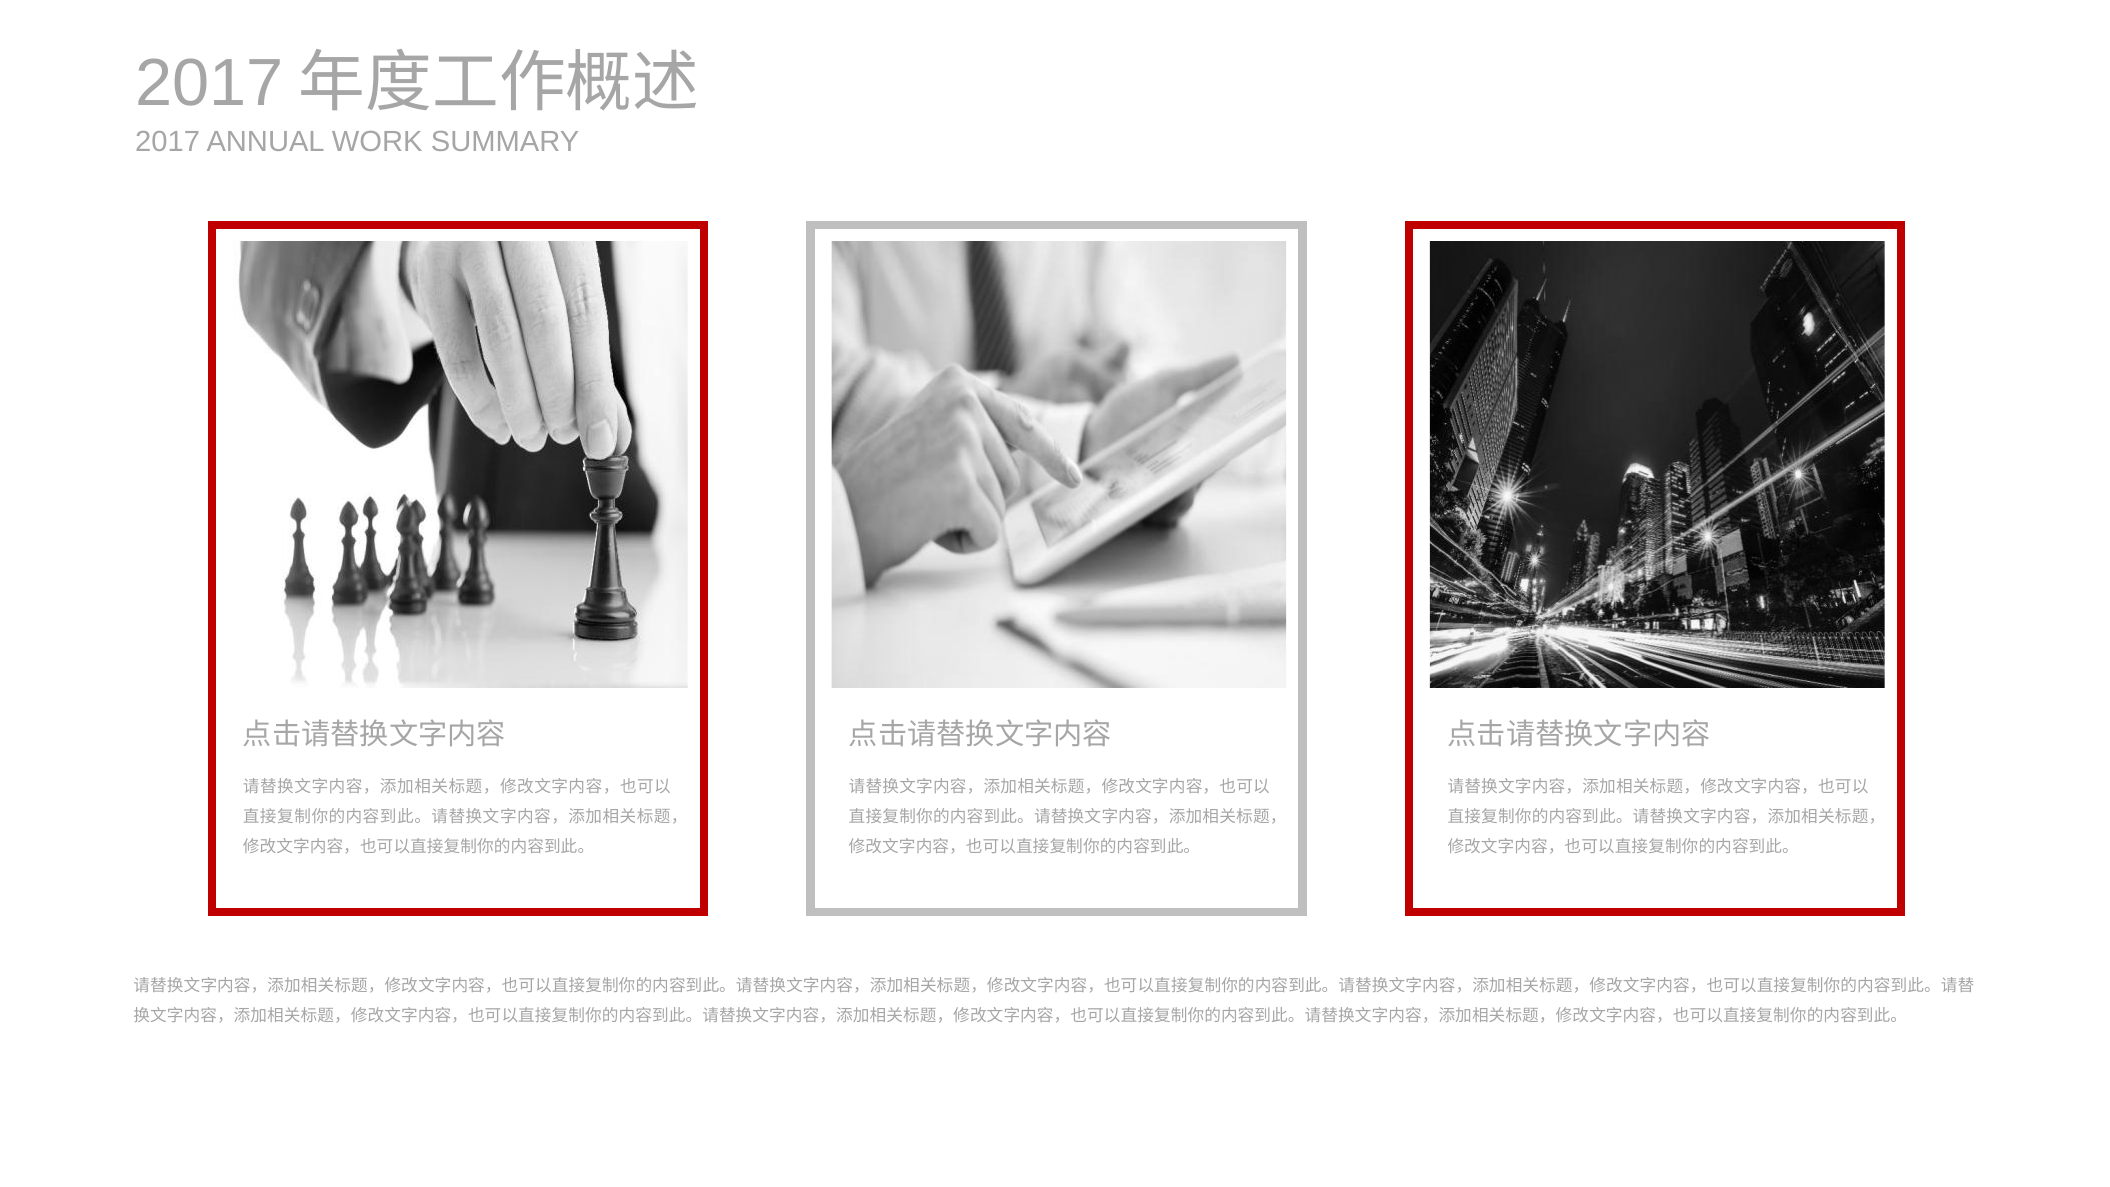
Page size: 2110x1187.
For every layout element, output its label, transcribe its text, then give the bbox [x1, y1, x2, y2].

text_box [242, 715, 672, 858]
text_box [1447, 715, 1870, 858]
text_box 2017年度工作概述 [135, 38, 783, 119]
text_box [1408, 224, 1902, 913]
text_box [211, 224, 705, 913]
text_box 2017 ANNUAL WORK SUMMARY [135, 122, 596, 158]
text_box [809, 224, 1304, 913]
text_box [848, 715, 1271, 858]
text_box 请替换文字内容，添加相关标题，修改文字内容，也可以直接复制你的内容到此。请替换文字内容，添加相关标题，修改文字内容，也可以直接复制你的内容到此。请替换文字内容，添加相关标题，修改文字内容，也可以直接复制你的内容到此。请替换文字内容，添加相关标题，修改文字内容，也可以直接复制你的内容到此。请替换文字内容，添加相关标题，修改文字内容，也可以直接复制你的内容到此。请替换文字内容，添加相关标题，修改文字内容，也可以直接复制你的内容到此。 [133, 964, 1976, 1025]
